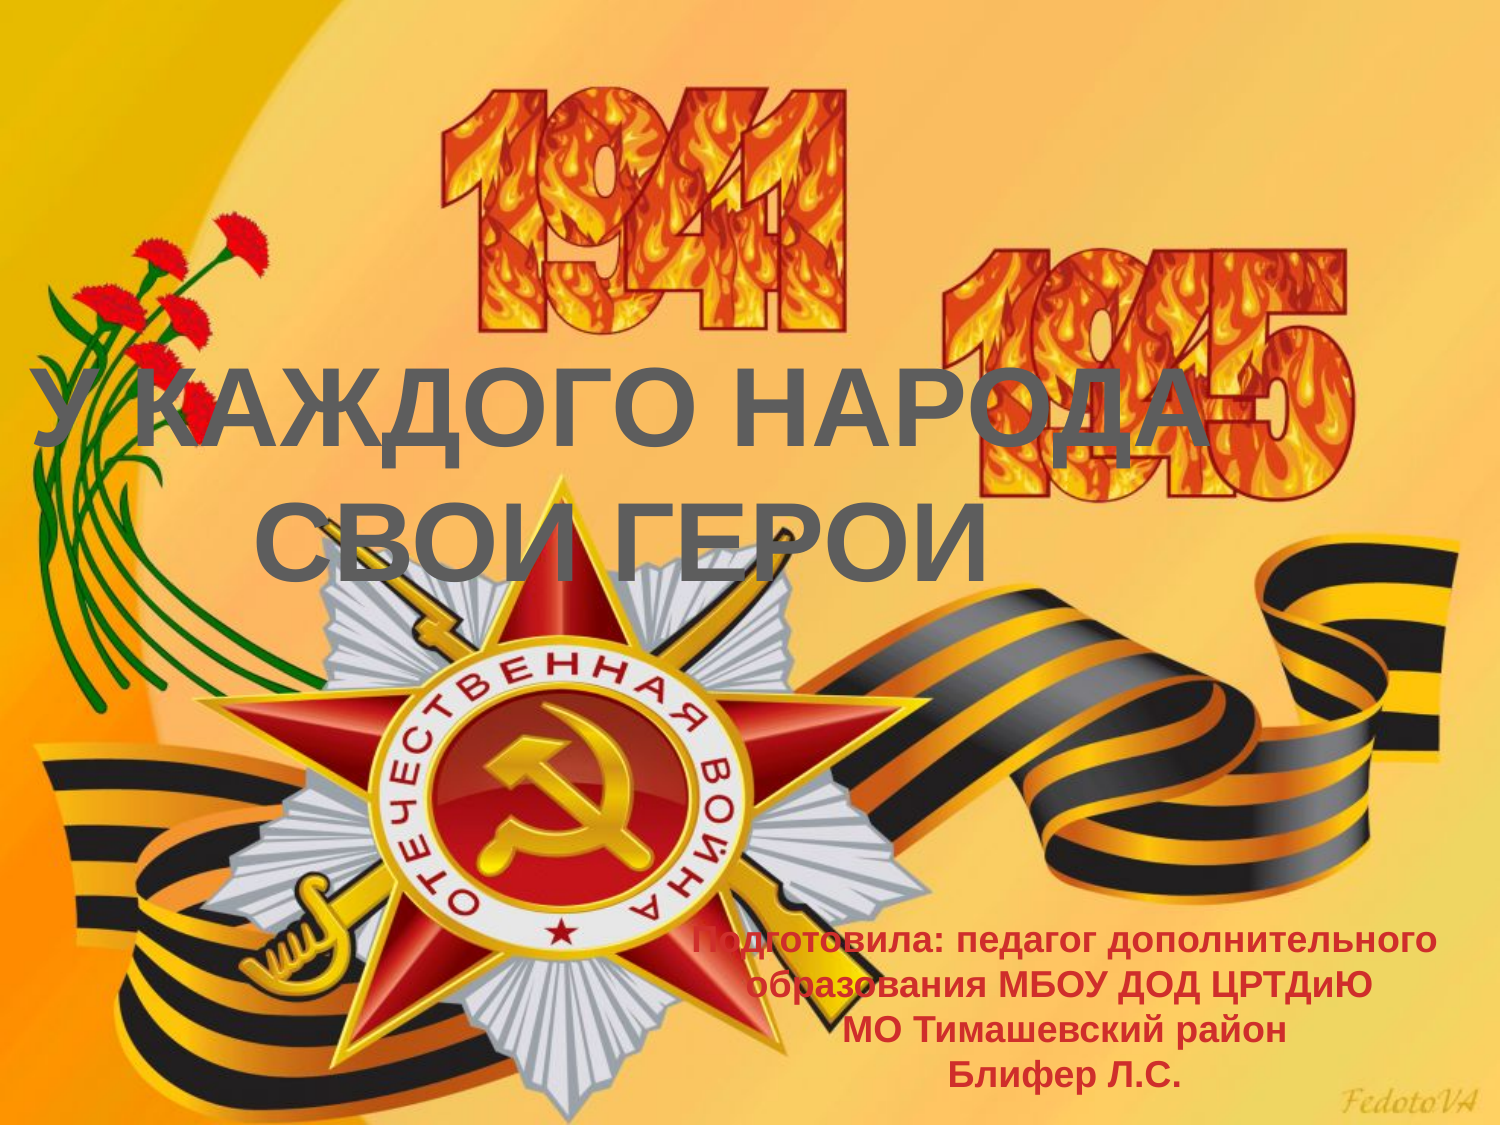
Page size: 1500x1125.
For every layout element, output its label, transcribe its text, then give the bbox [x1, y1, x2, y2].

text_box У КАЖДОГО НАРОДА СВОИ ГЕРОИ [0, 326, 1244, 612]
picture [0, 0, 1500, 1125]
text_box Подготовила: педагог дополнительного образования МБОУ ДОД ЦРТДиЮ МО Тимашевский район Блифер Л.С. [676, 907, 1454, 1103]
